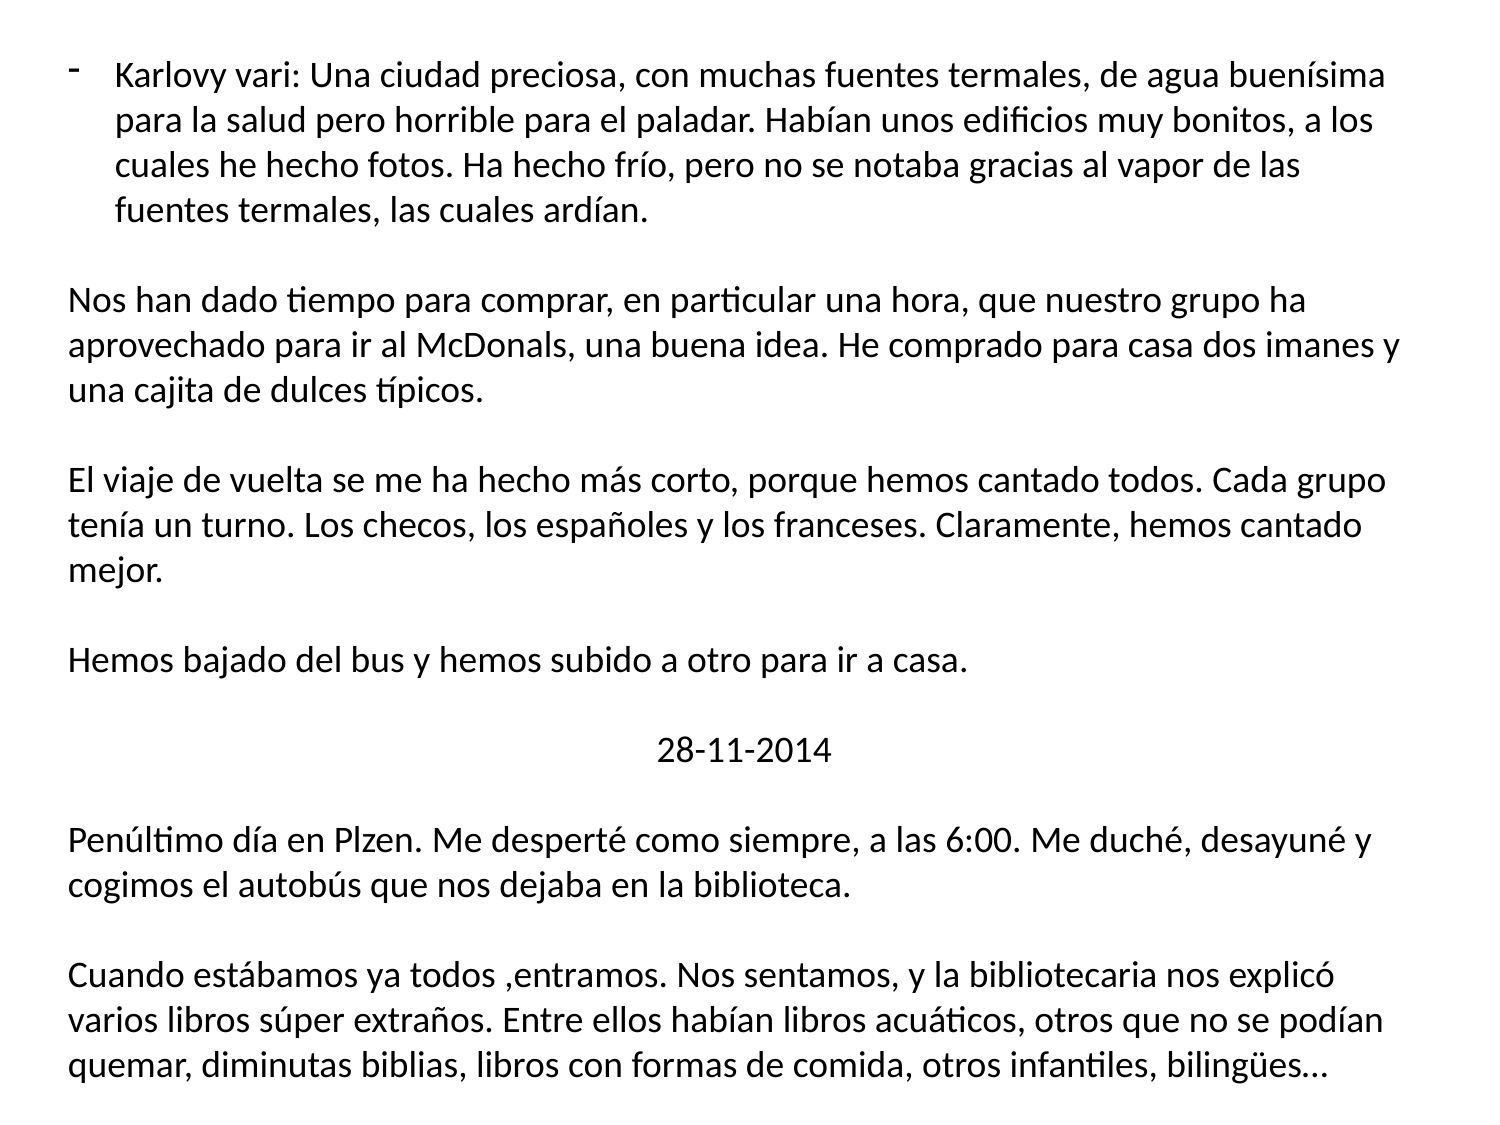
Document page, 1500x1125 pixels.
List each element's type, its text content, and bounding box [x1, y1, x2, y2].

text_box Karlovy vari: Una ciudad preciosa, con muchas fuentes termales, de agua buenísima para la salud pero horrible para el paladar. Habían unos edificios muy bonitos, a los cuales he hecho fotos. Ha hecho frío, pero no se notaba gracias al vapor de las fuentes termales, las cuales ardían. Nos han dado tiempo para comprar, en particular una hora, que nuestro grupo ha aprovechado para ir al McDonals, una buena idea. He comprado para casa dos imanes y una cajita de dulces típicos. El viaje de vuelta se me ha hecho más corto, porque hemos cantado todos. Cada grupo tenía un turno. Los checos, los españoles y los franceses. Claramente, hemos cantado mejor. Hemos bajado del bus y hemos subido a otro para ir a casa. 28-11-2014 Penúltimo día en Plzen. Me desperté como siempre, a las 6:00. Me duché, desayuné y cogimos el autobús que nos dejaba en la biblioteca. Cuando estábamos ya todos ,entramos. Nos sentamos, y la bibliotecaria nos explicó varios libros súper extraños. Entre ellos habían libros acuáticos, otros que no se podían quemar, diminutas biblias, libros con formas de comida, otros infantiles, bilingües… [53, 42, 1436, 1093]
